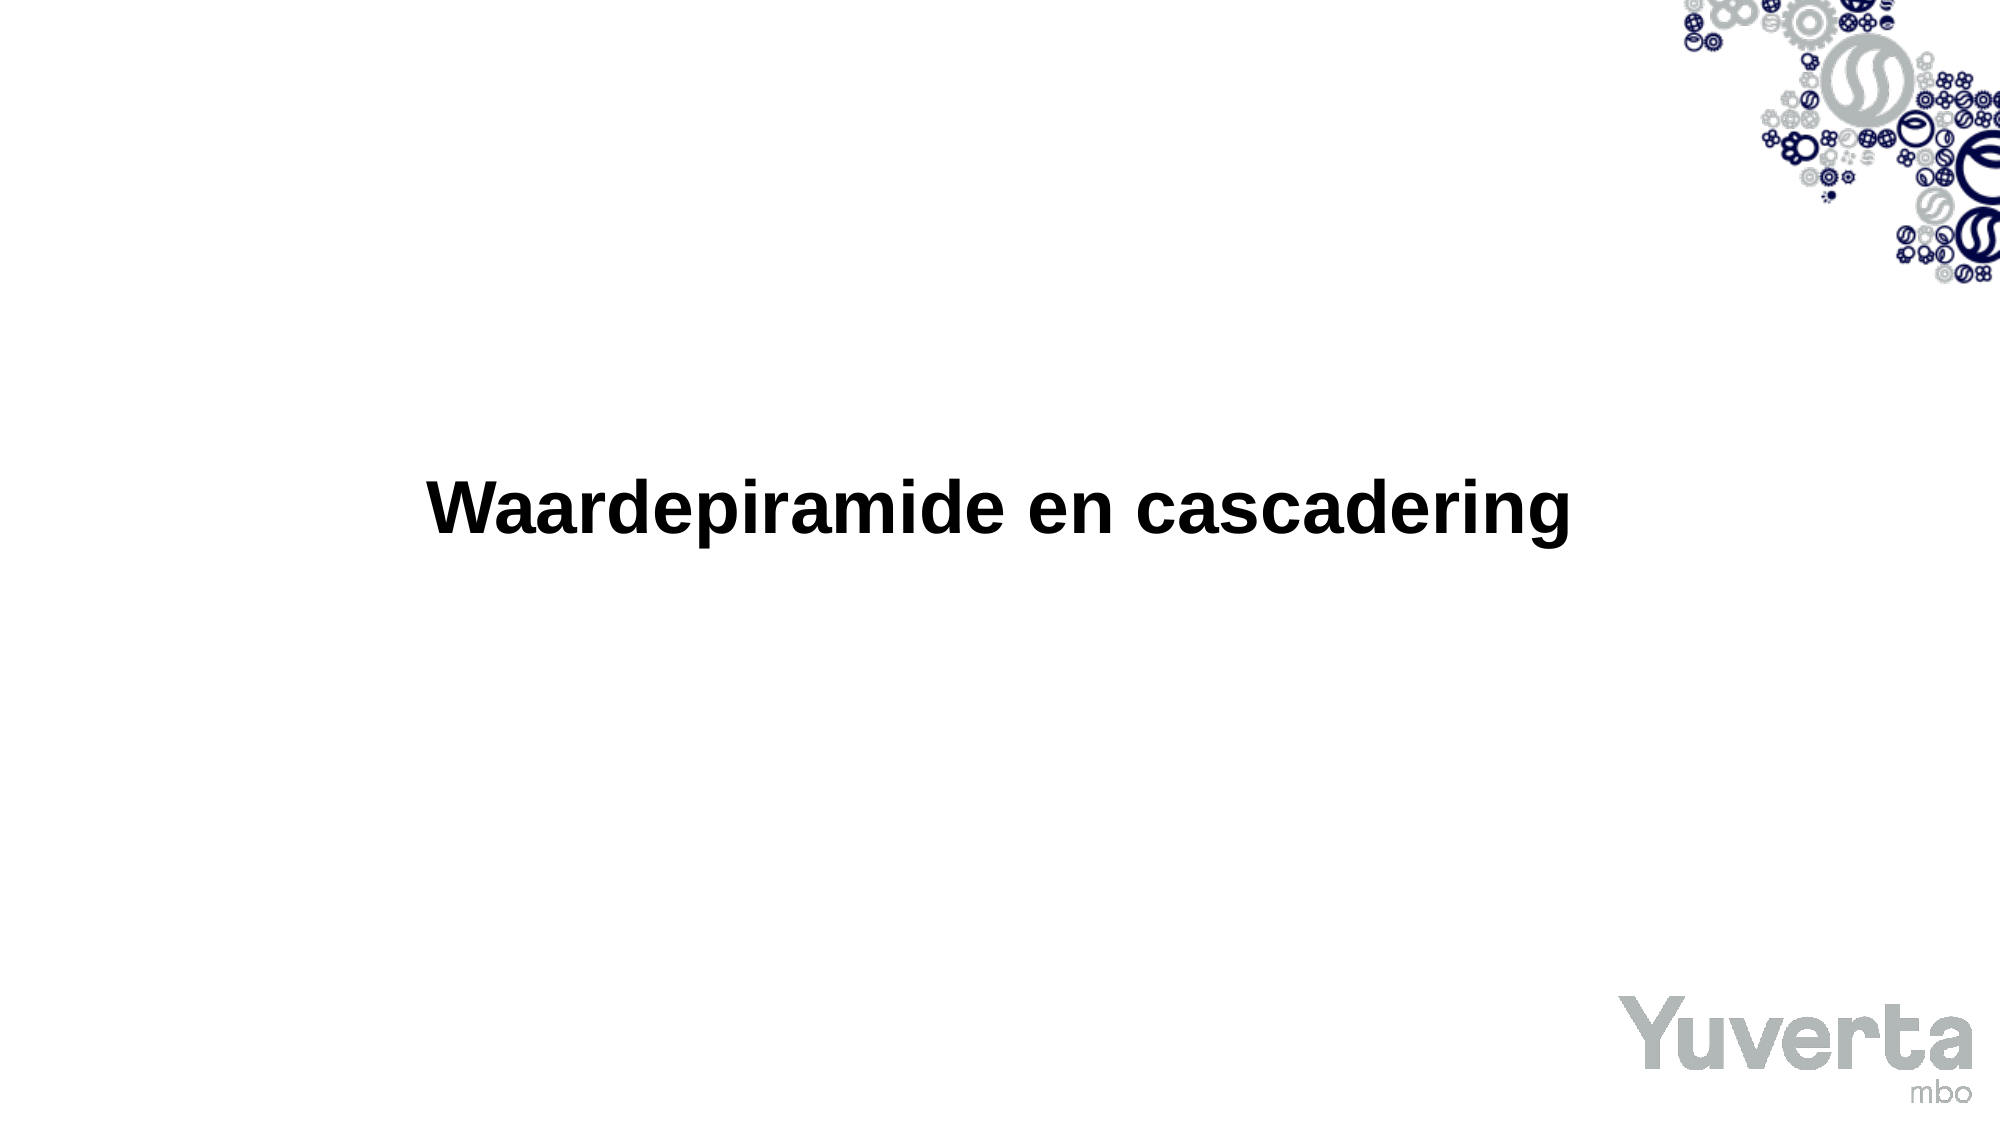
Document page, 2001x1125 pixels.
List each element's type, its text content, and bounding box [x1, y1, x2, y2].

title Waardepiramide en cascadering [273, 456, 1727, 563]
picture [0, 0, 2000, 1125]
